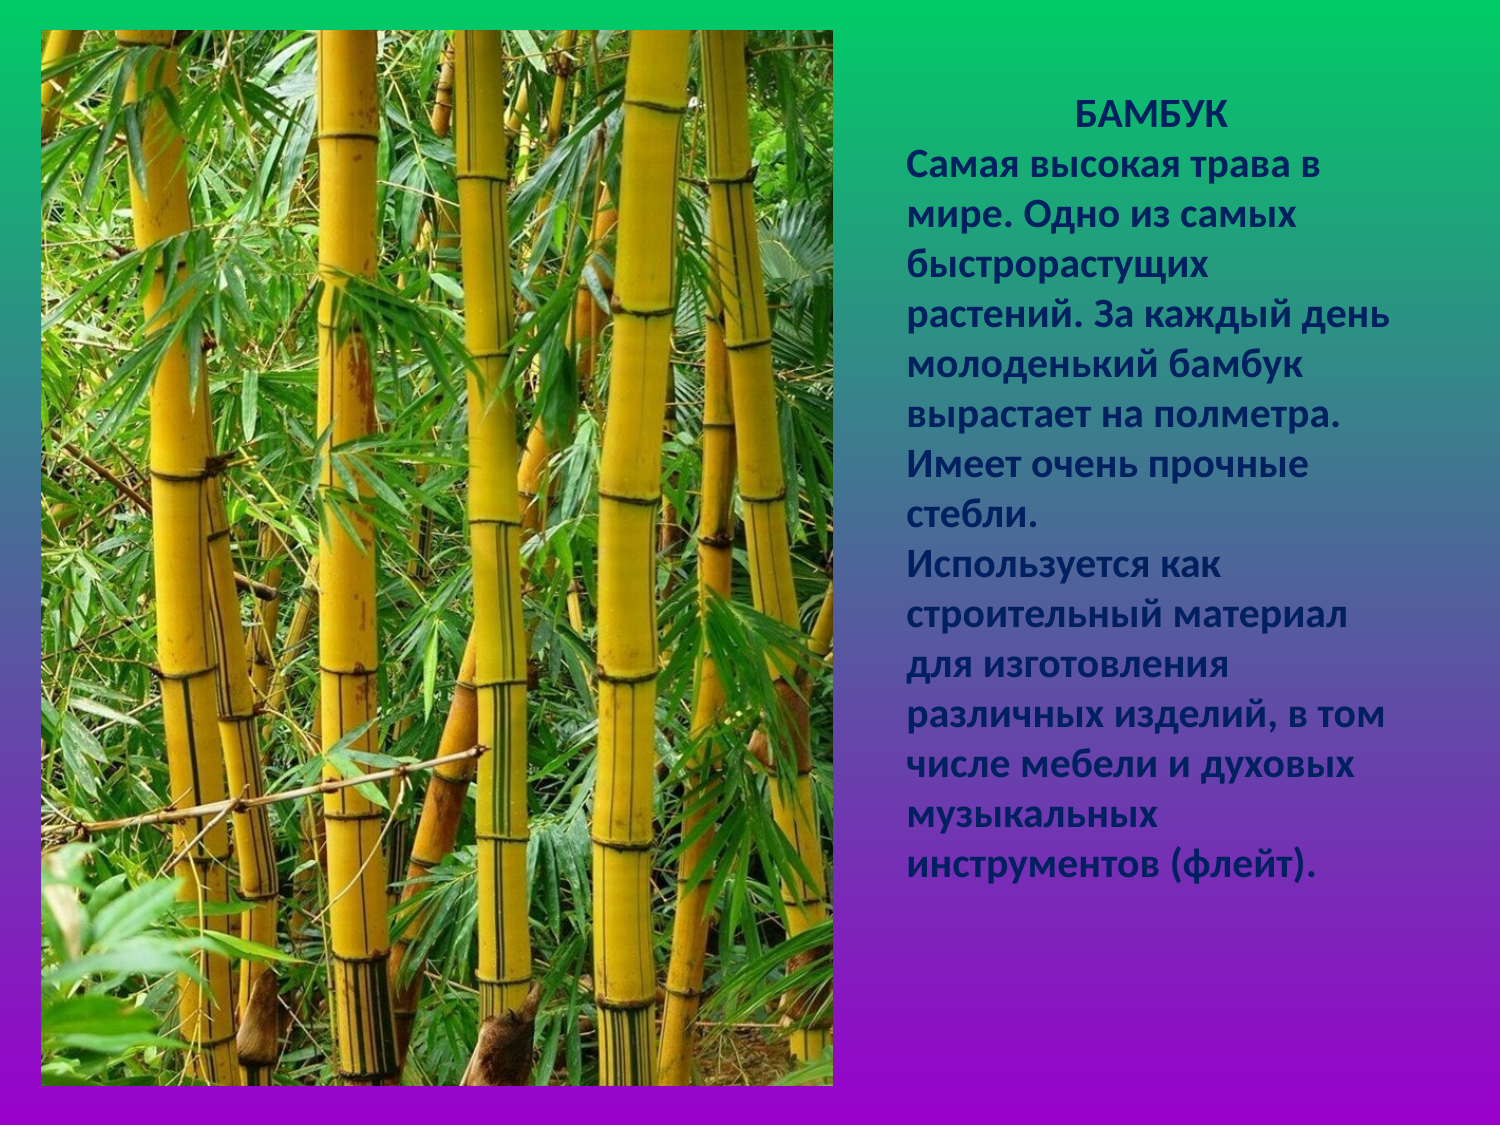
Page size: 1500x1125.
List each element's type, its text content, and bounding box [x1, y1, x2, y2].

text_box БАМБУК Самая высокая трава в мире. Одно из самых быстрорастущих растений. За каждый день молоденький бамбук вырастает на полметра. Имеет очень прочные стебли. Используется как строительный материал для изготовления различных изделий, в том числе мебели и духовых музыкальных инструментов (флейт). [891, 78, 1412, 894]
picture [41, 30, 833, 1086]
